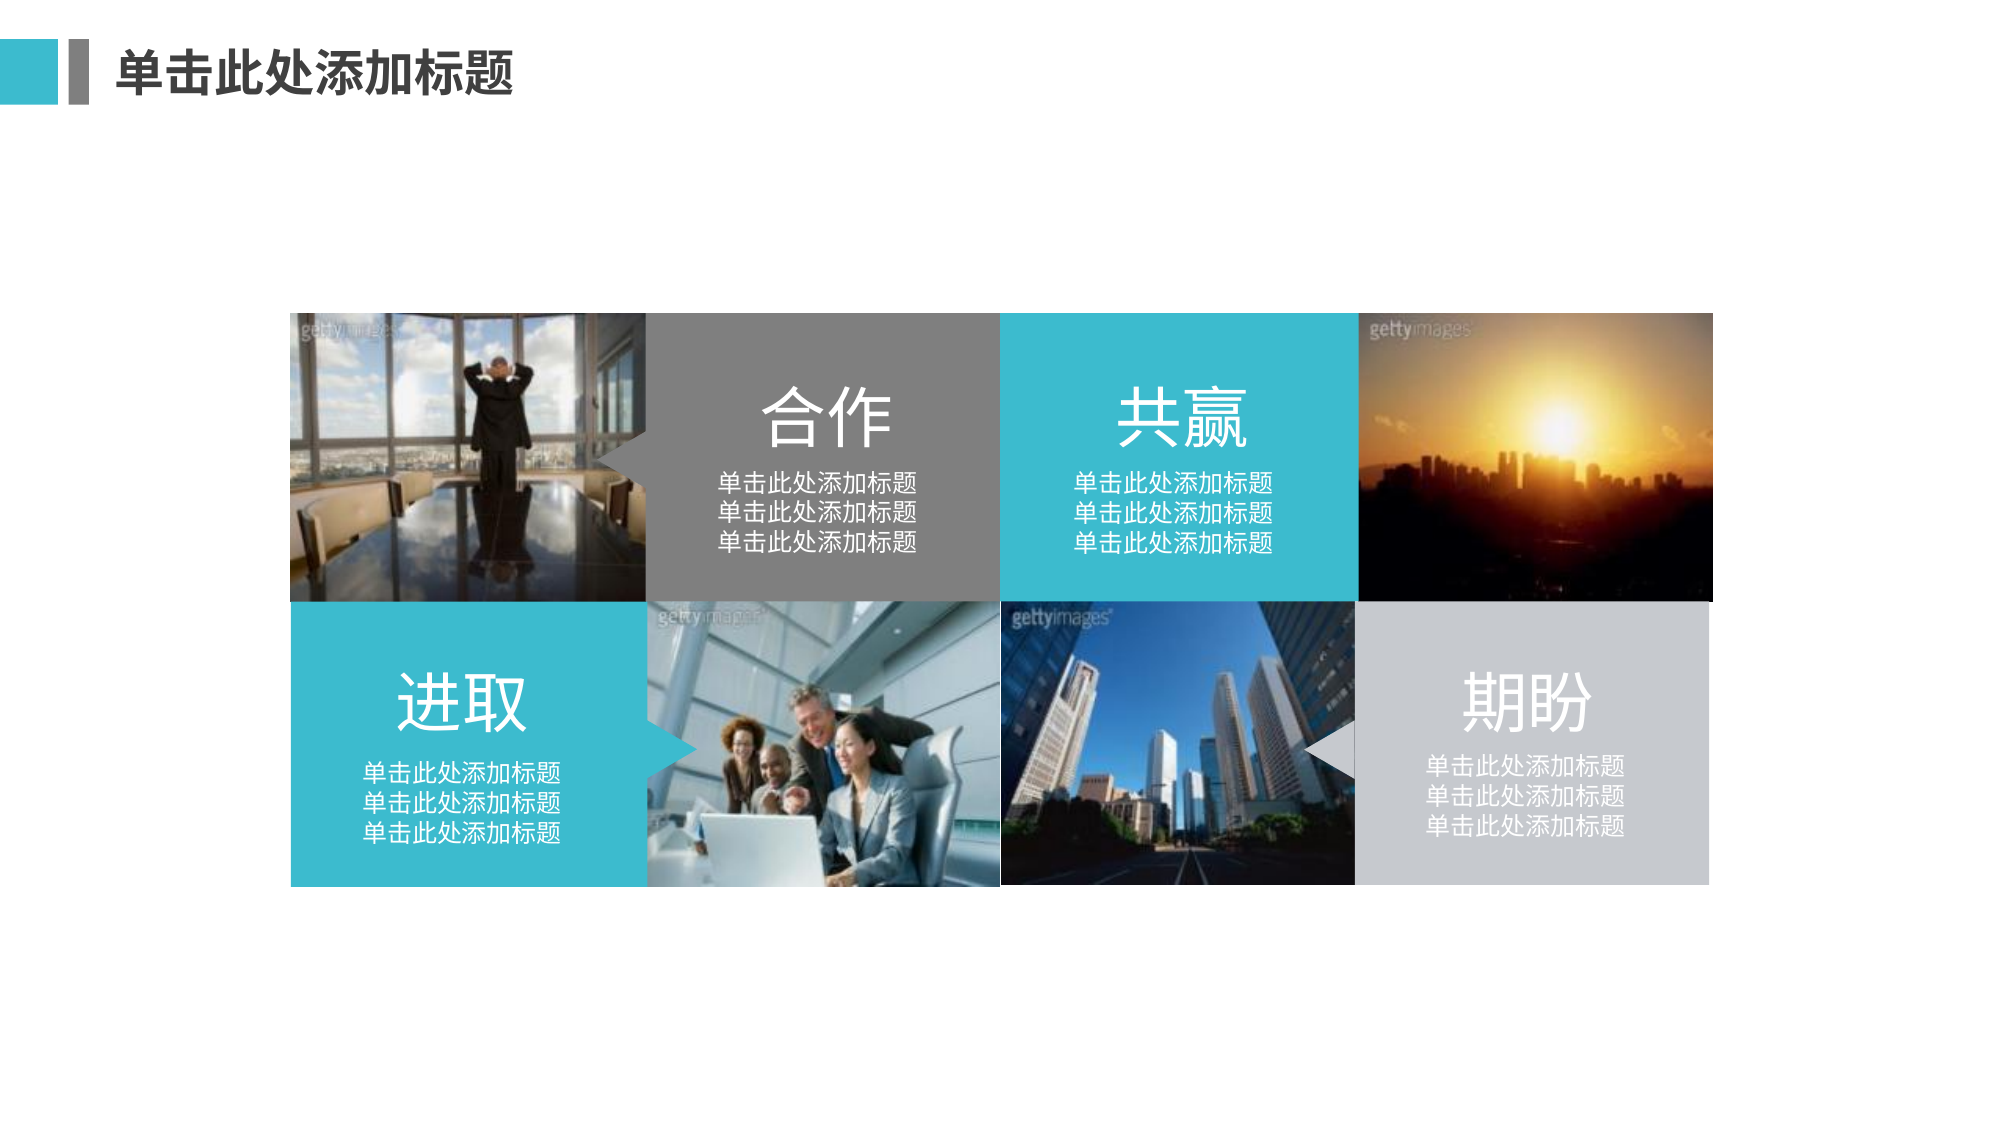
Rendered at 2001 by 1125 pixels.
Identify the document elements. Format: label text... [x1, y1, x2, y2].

picture [1359, 313, 1713, 602]
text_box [596, 312, 998, 602]
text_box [290, 601, 698, 888]
text_box 单击此处添加标题 [99, 34, 542, 109]
picture [698, 602, 1303, 888]
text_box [999, 312, 1359, 602]
text_box [68, 39, 89, 105]
text_box [0, 39, 58, 105]
picture [290, 312, 596, 601]
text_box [1303, 601, 1710, 886]
